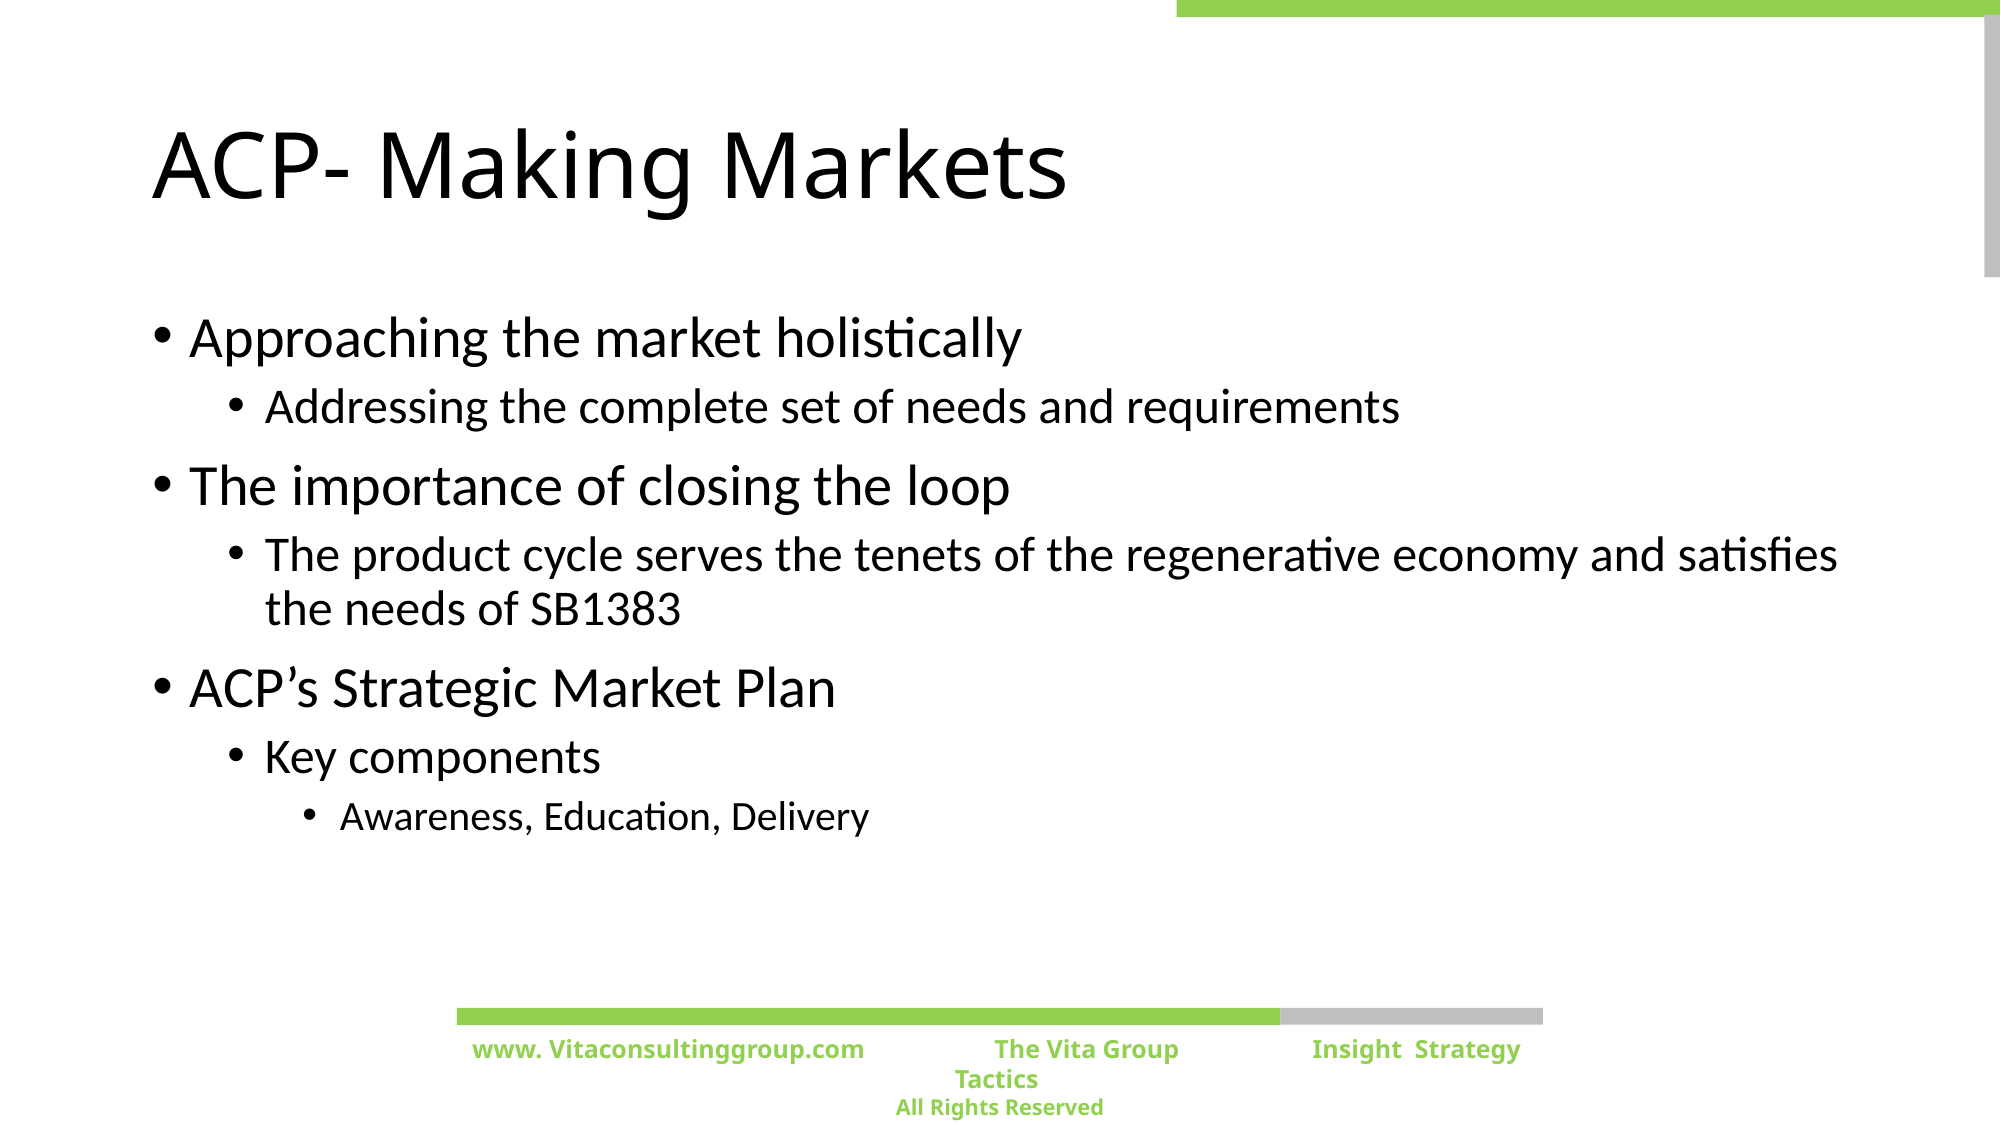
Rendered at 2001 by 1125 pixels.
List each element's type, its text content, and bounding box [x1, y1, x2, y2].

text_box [456, 1007, 1543, 1026]
list Approaching the market holistically Addressing the complete set of needs and requirements The importance of closing the loop The product cycle serves the tenets of the regenerative economy and satisfies the needs of SB1383 ACP’s Strategic Market Plan Key components Awareness, Education, Delivery [137, 299, 1863, 1014]
text_box [1176, 0, 2000, 18]
title ACP- Making Markets [137, 59, 1863, 278]
text_box [1983, 14, 2000, 278]
footer www. Vitaconsultinggroup.com The Vita Group Insight Strategy Tactics All Rights Reserved [419, 1059, 1581, 1125]
